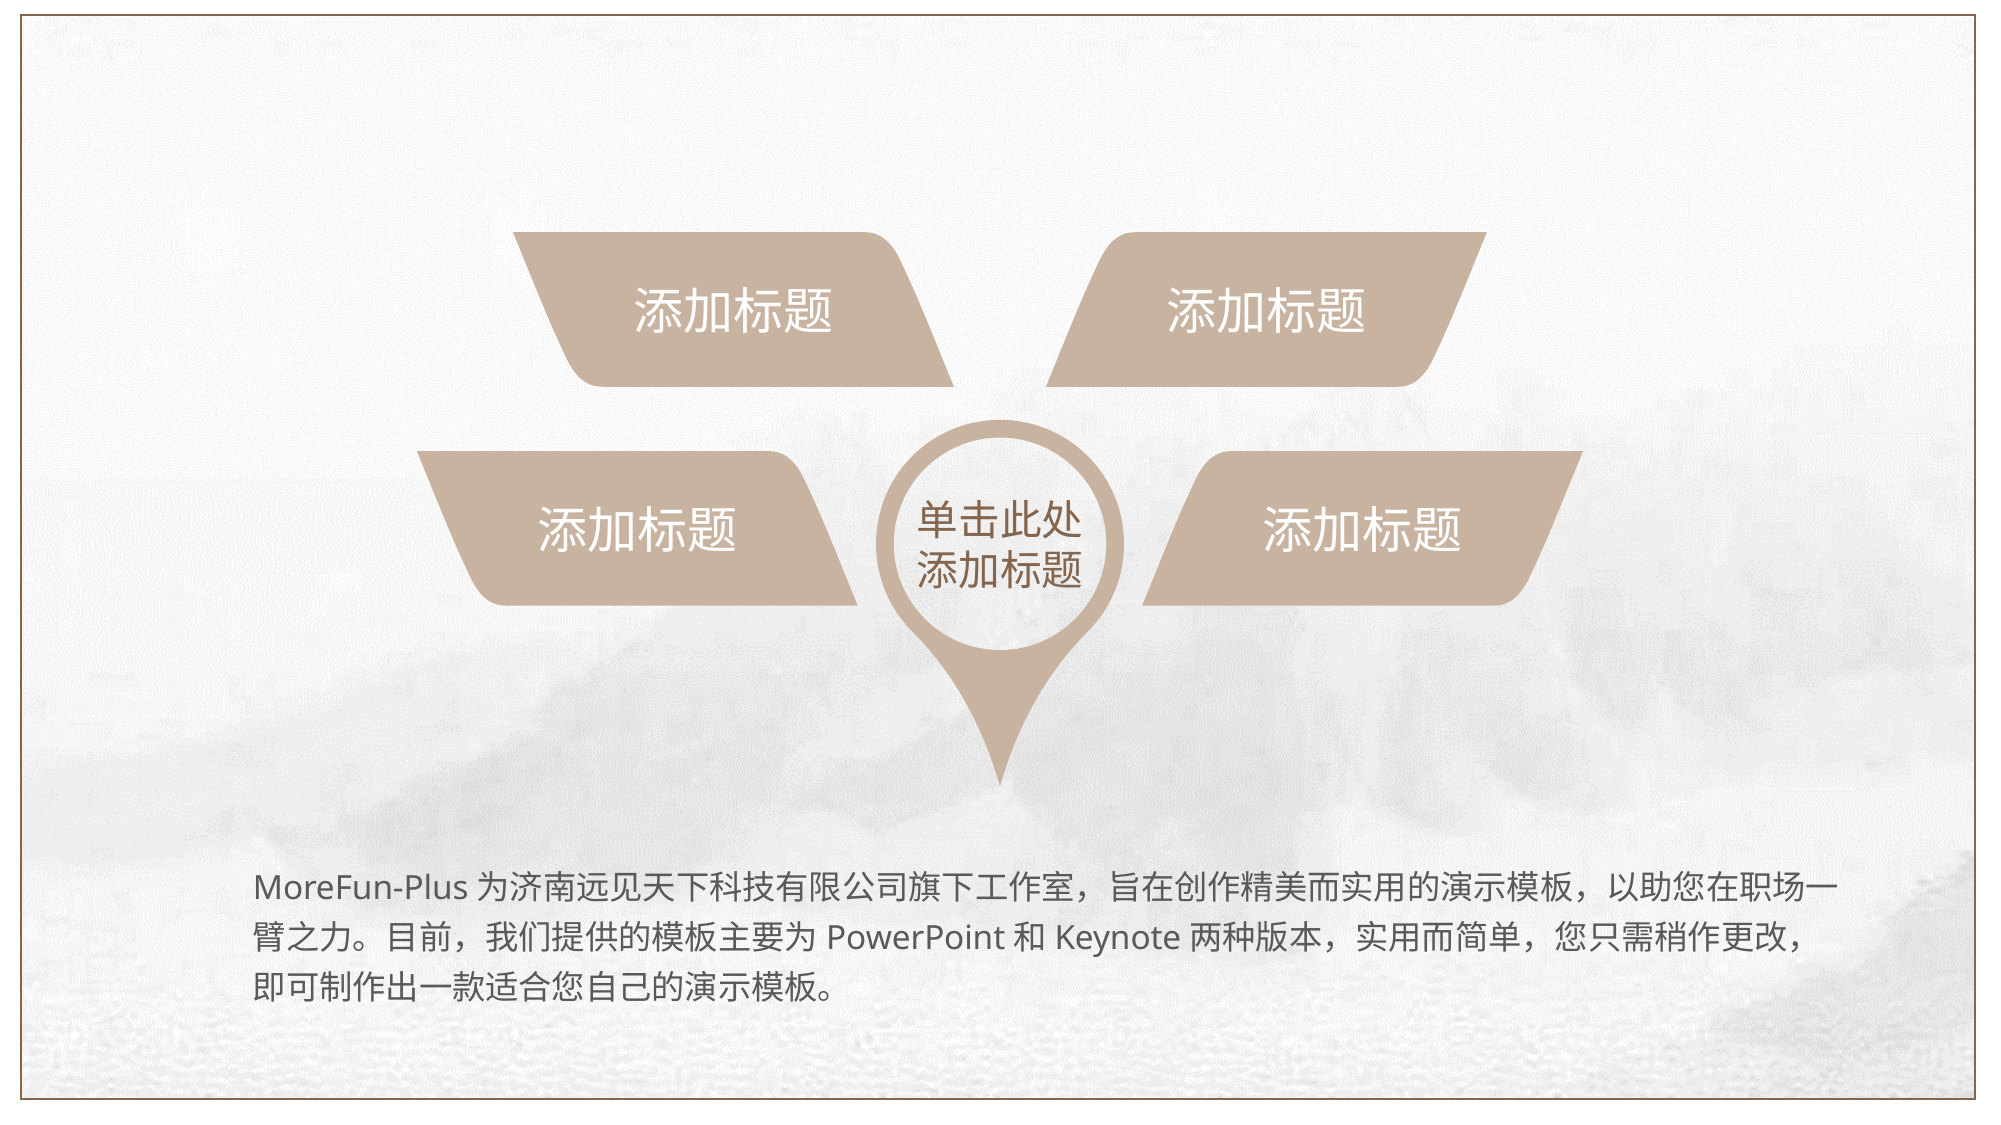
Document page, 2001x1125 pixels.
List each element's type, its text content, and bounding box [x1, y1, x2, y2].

picture [22, 16, 1974, 1098]
text_box MoreFun-Plus为济南远见天下科技有限公司旗下工作室，旨在创作精美而实用的演示模板，以助您在职场一臂之力。目前，我们提供的模板主要为PowerPoint和Keynote两种版本，实用而简单，您只需稍作更改，即可制作出一款适合您自己的演示模板。 [238, 849, 1856, 1014]
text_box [416, 232, 1584, 725]
